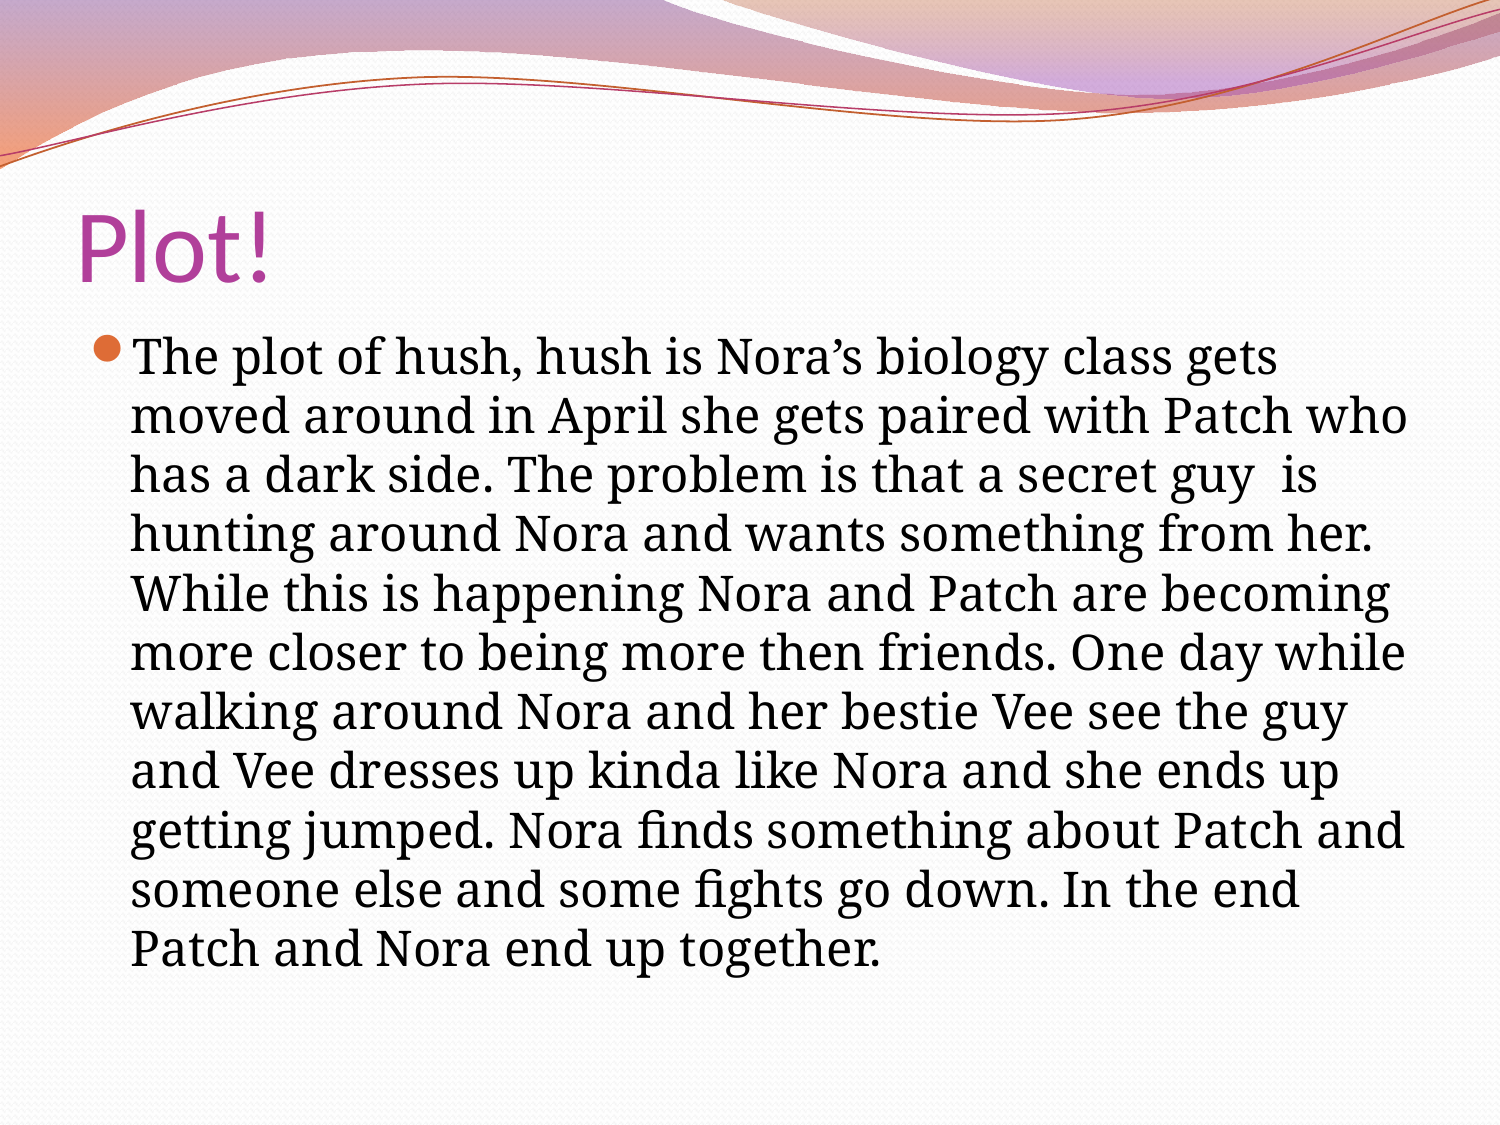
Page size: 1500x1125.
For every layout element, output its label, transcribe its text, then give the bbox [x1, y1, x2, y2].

title Plot! [75, 115, 1425, 303]
list The plot of hush, hush is Nora’s biology class gets moved around in April she gets paired with Patch who has a dark side. The problem is that a secret guy is hunting around Nora and wants something from her. While this is happening Nora and Patch are becoming more closer to being more then friends. One day while walking around Nora and her bestie Vee see the guy and Vee dresses up kinda like Nora and she ends up getting jumped. Nora finds something about Patch and someone else and some fights go down. In the end Patch and Nora end up together. [75, 317, 1425, 1038]
